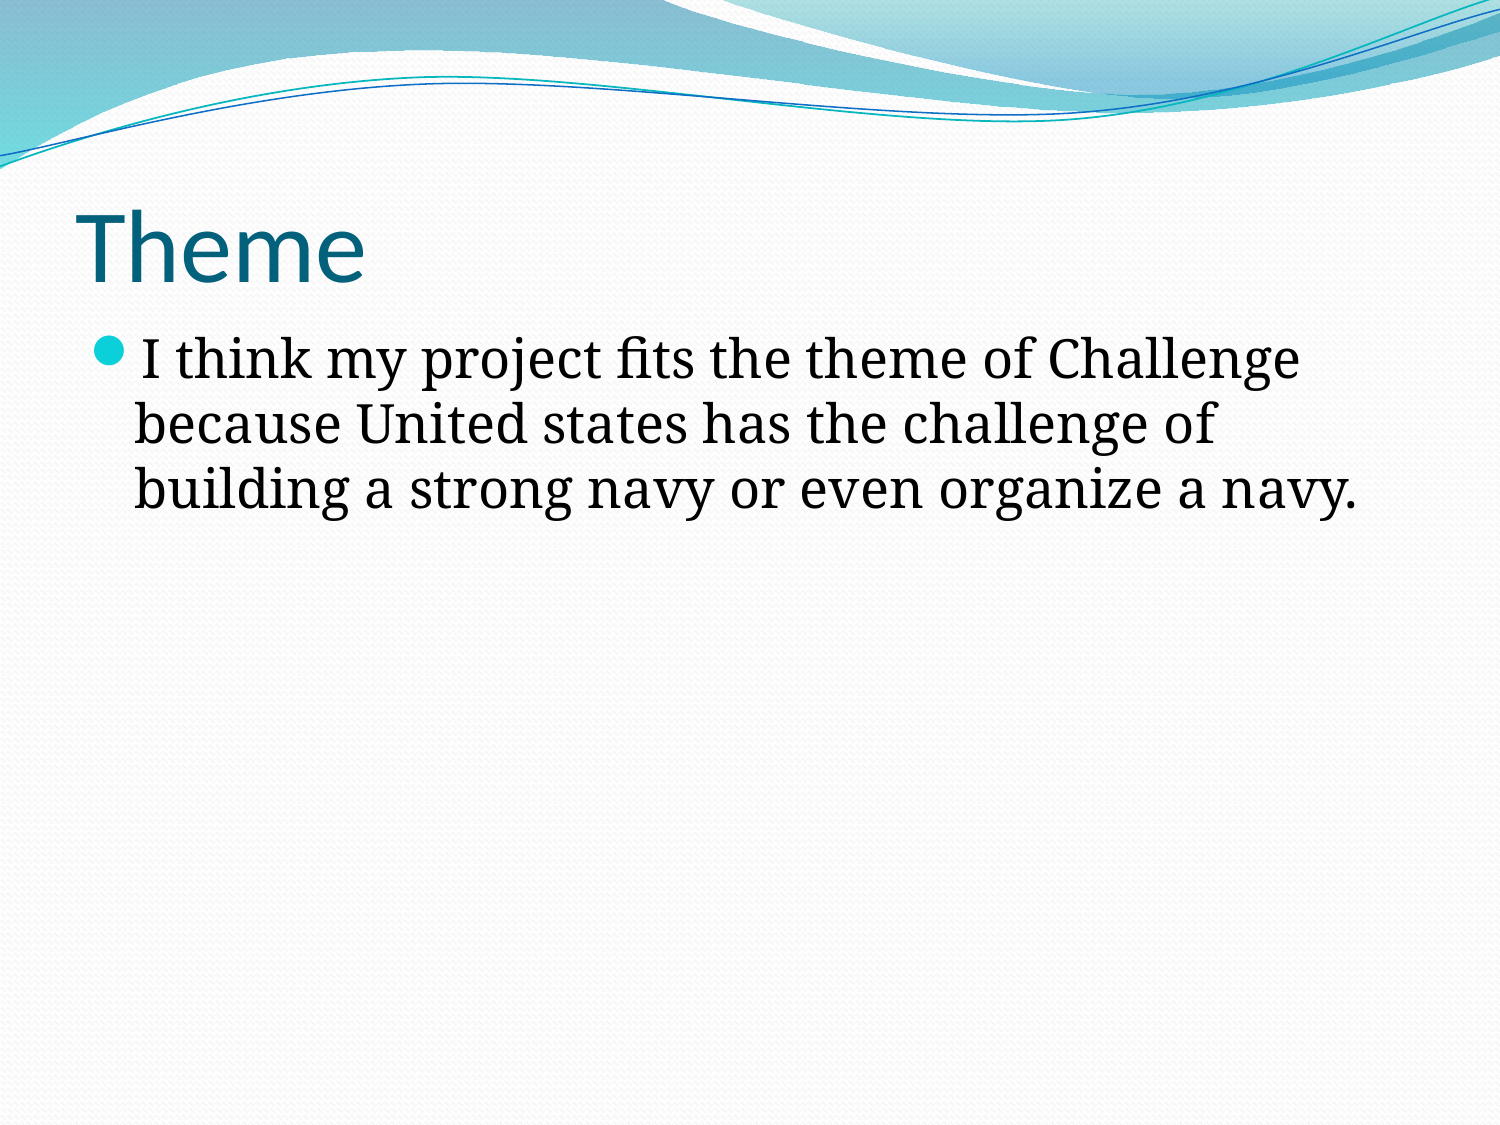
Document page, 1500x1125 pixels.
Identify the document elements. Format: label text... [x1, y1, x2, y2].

list I think my project fits the theme of Challenge because United states has the challenge of building a strong navy or even organize a navy. [75, 317, 1425, 1038]
title Theme [75, 115, 1425, 303]
